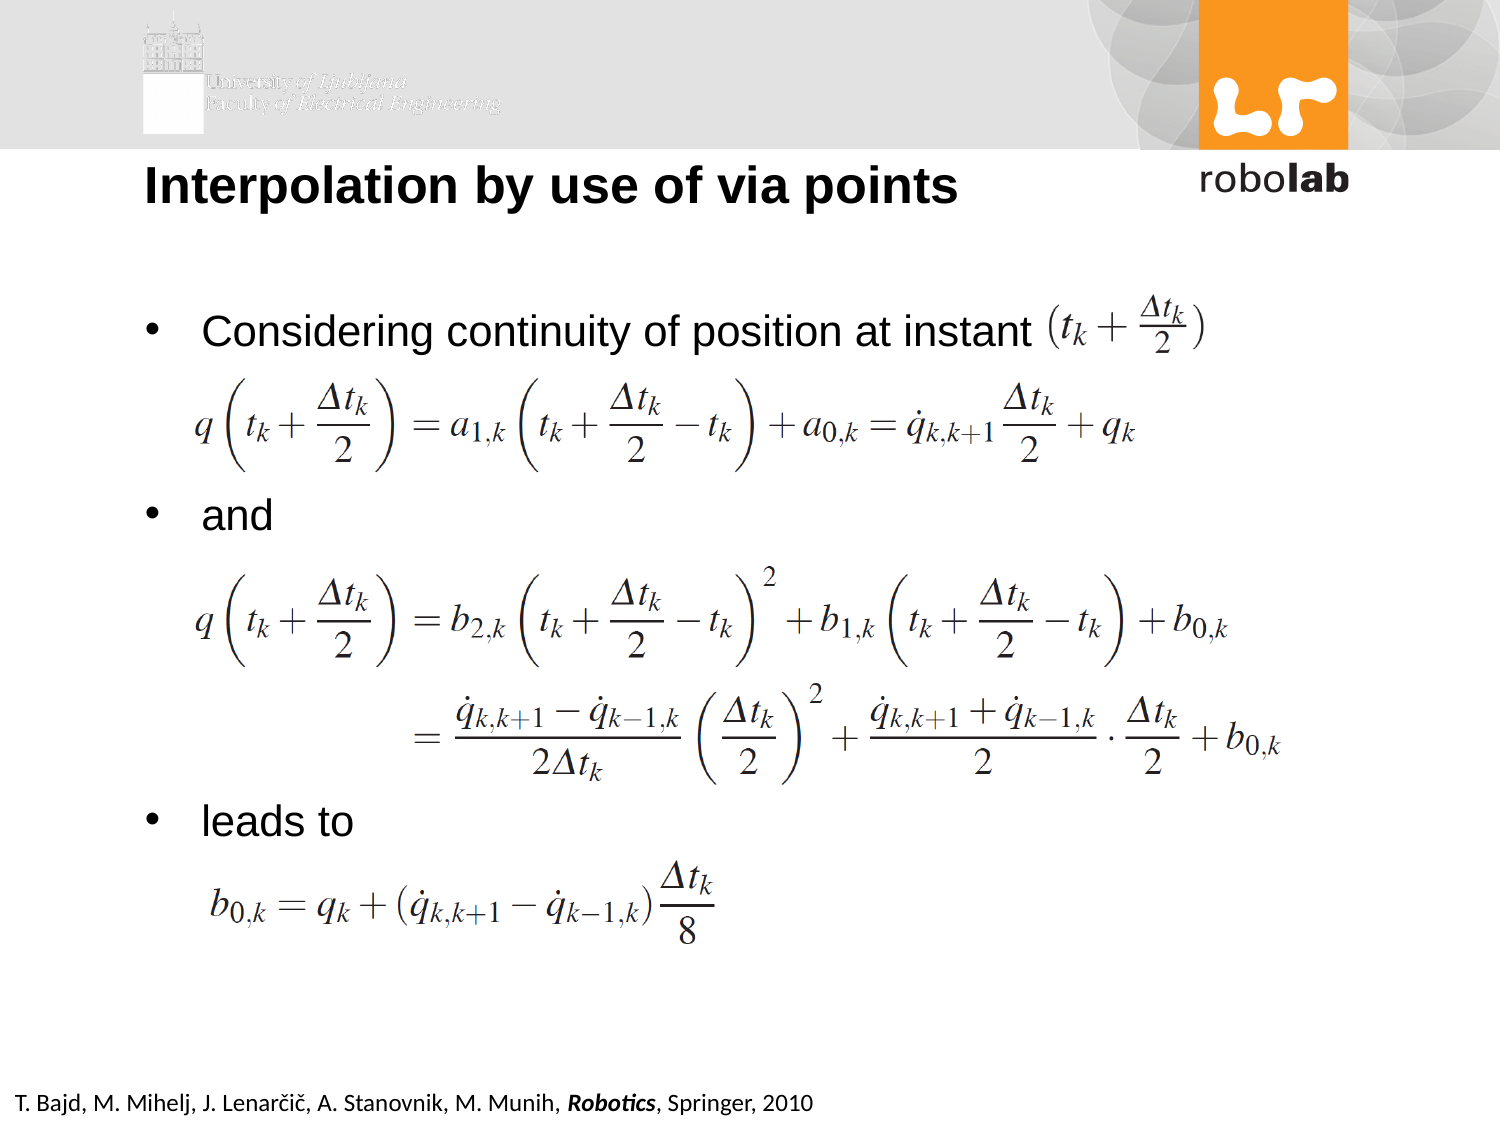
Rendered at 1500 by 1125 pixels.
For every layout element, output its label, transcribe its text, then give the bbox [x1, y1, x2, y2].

list Considering continuity of position at instant and leads to [129, 295, 1311, 1034]
picture [206, 857, 715, 947]
picture [998, 0, 1500, 196]
picture [1045, 291, 1206, 354]
picture [143, 10, 501, 94]
title Interpolation by use of via points [129, 94, 1311, 272]
picture [182, 373, 1142, 474]
picture [182, 562, 1283, 788]
